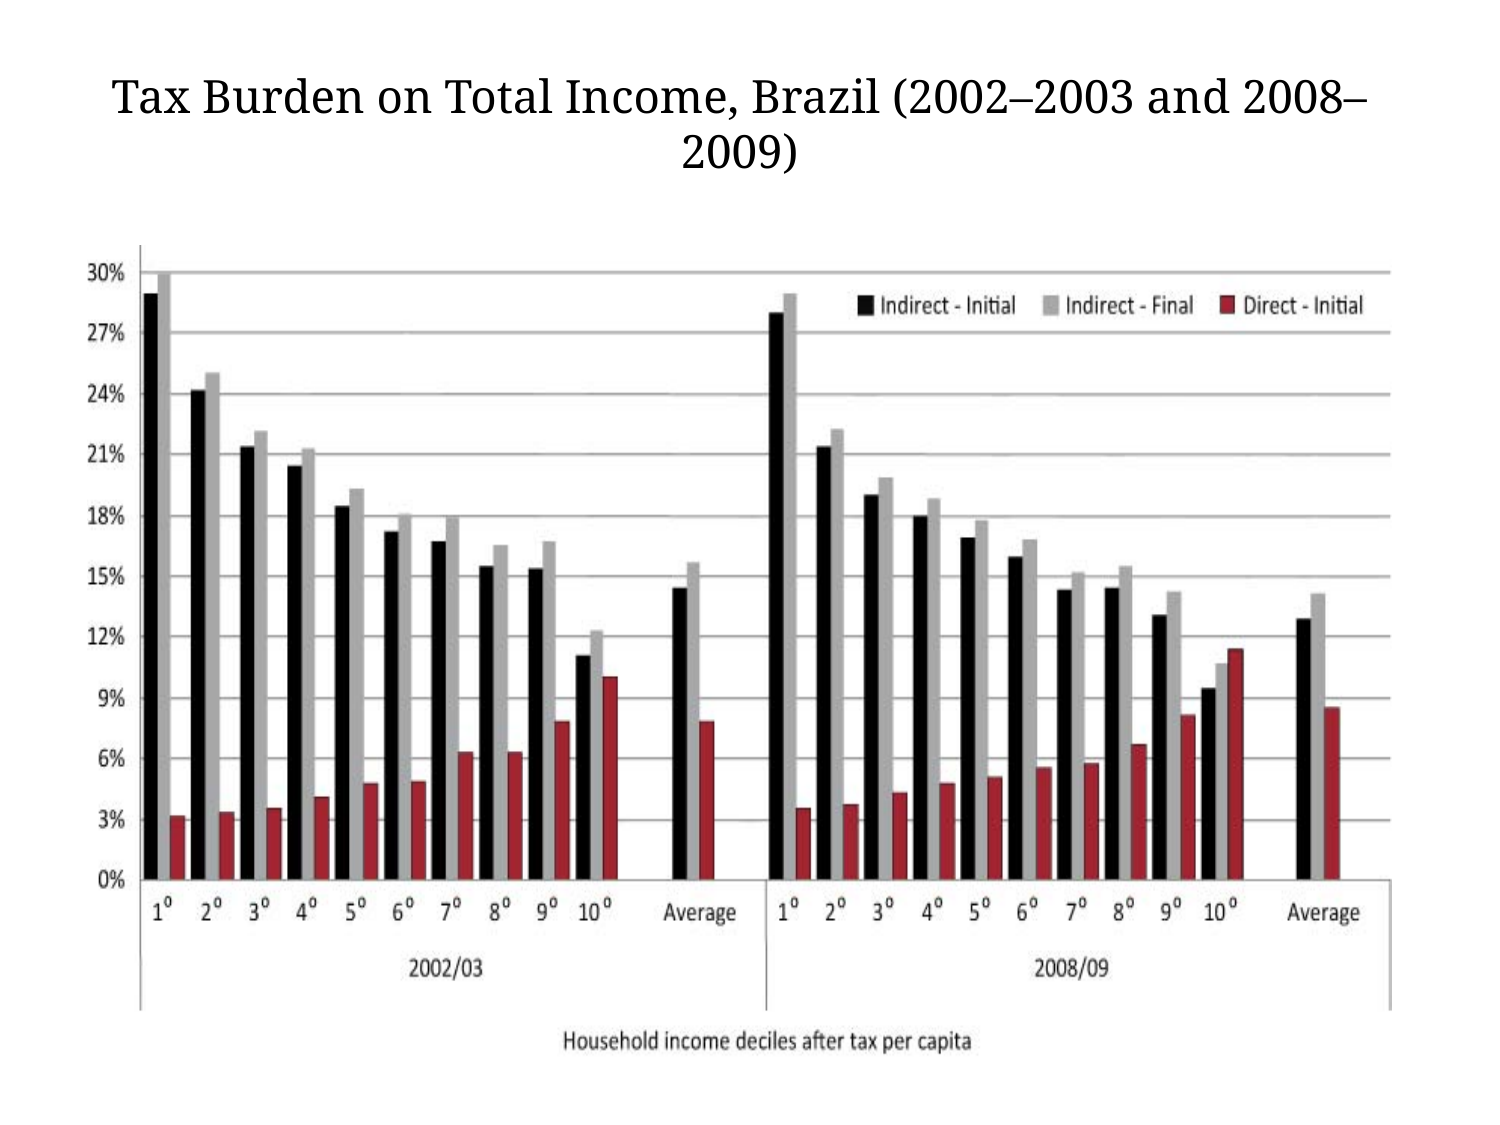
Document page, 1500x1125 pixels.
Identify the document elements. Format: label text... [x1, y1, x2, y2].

picture [87, 245, 1392, 1059]
text_box Tax Burden on Total Income, Brazil (2002–2003 and 2008–2009) [87, 60, 1392, 186]
